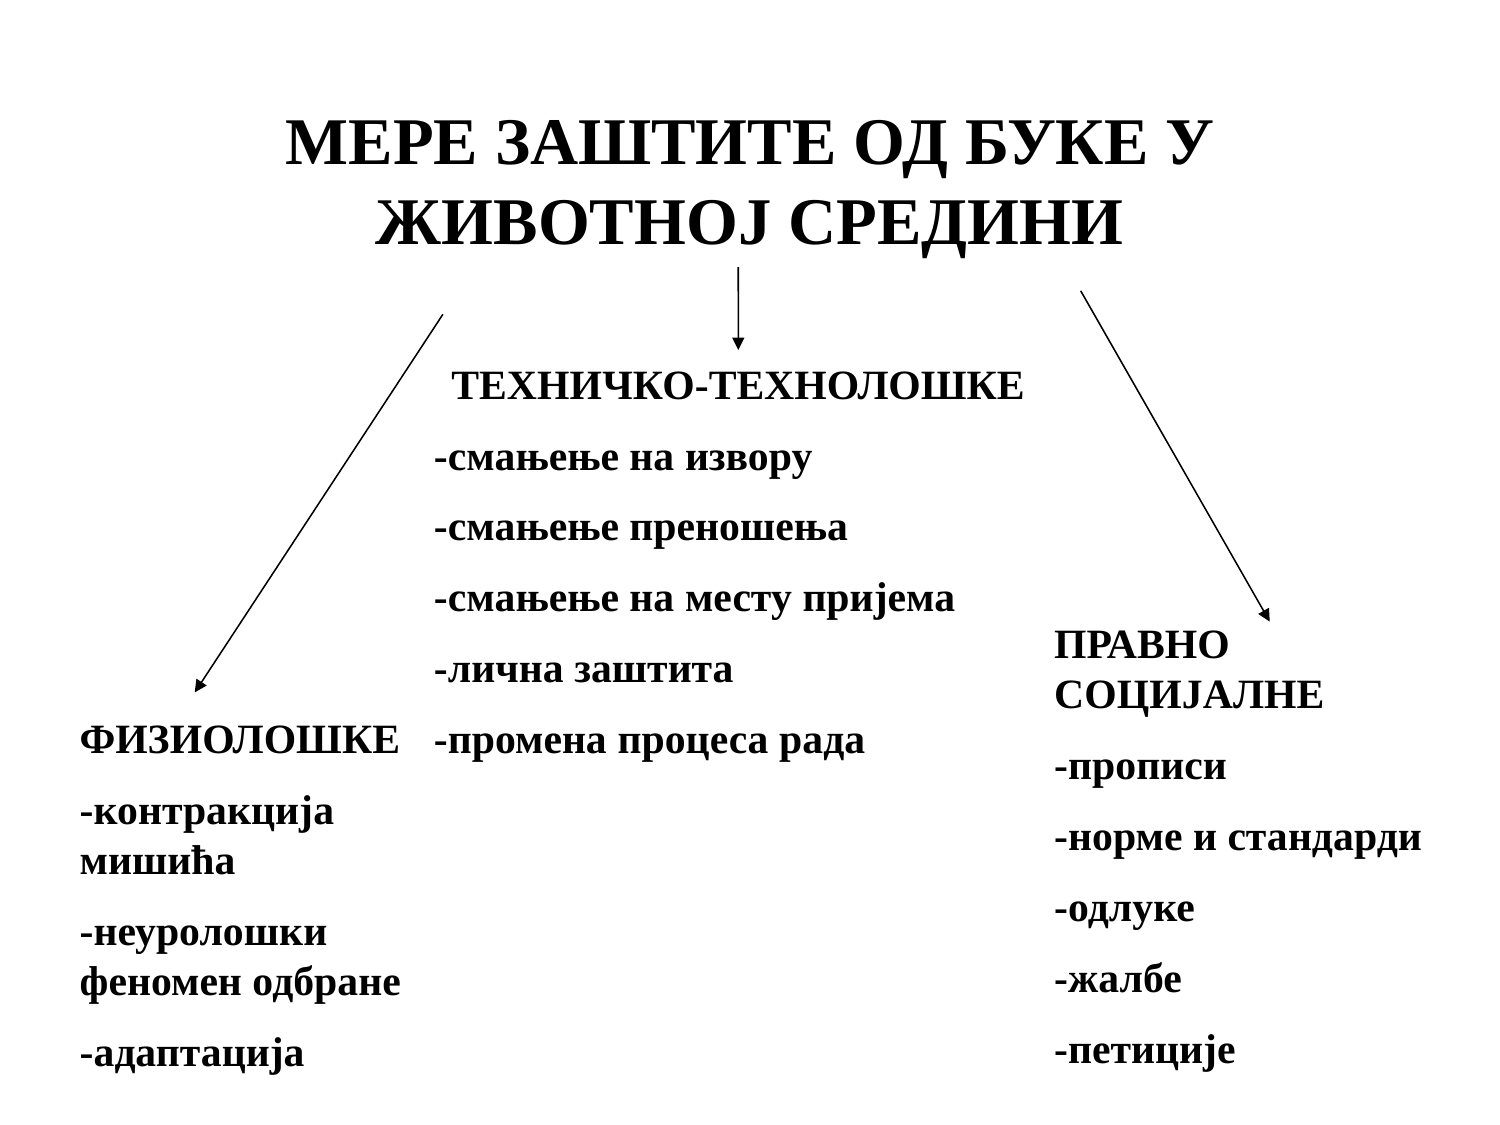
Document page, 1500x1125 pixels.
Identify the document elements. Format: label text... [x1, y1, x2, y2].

text_box МЕРЕ ЗАШТИТЕ ОД БУКЕ У ЖИВОТНОЈ СРЕДИНИ [100, 90, 1401, 265]
text_box ФИЗИОЛОШКЕ -контракција мишића -неуролошки феномен одбране -адаптација [64, 704, 443, 1082]
text_box [1080, 290, 1270, 622]
text_box [732, 267, 745, 350]
text_box [194, 314, 443, 693]
text_box ТЕХНИЧКО-ТЕХНОЛОШКЕ -смањење на извору -смањење преношења -смањење на месту пријема -лична заштита -промена процеса рада [419, 350, 1057, 770]
text_box ПРАВНО СОЦИЈАЛНЕ -прописи -норме и стандарди -одлуке -жалбе -петиције [1039, 609, 1500, 1079]
